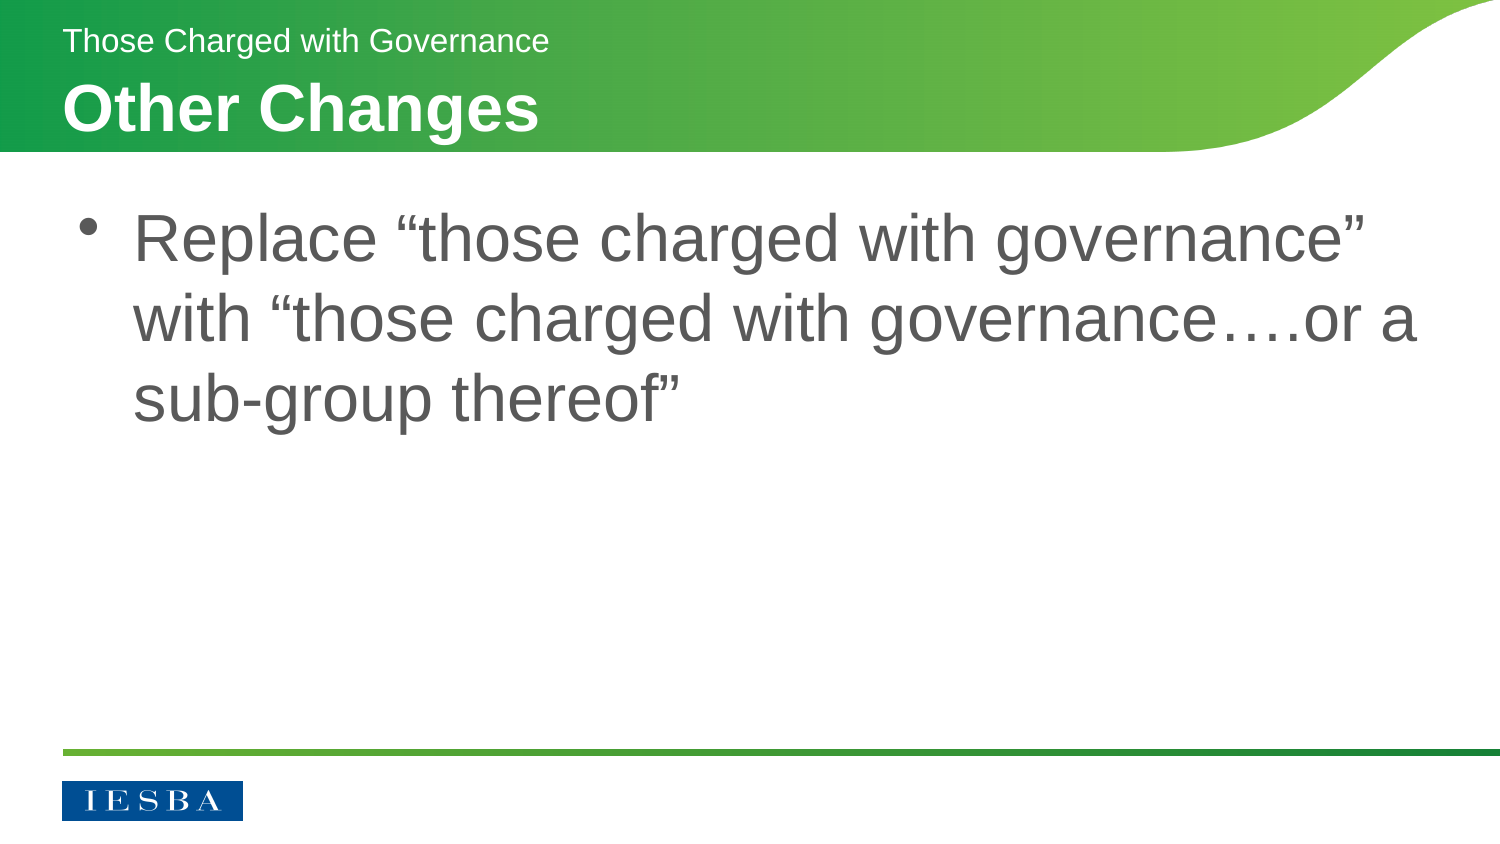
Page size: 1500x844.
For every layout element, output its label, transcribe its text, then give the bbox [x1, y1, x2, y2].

picture [0, 0, 1497, 152]
list Replace “those charged with governance” with “those charged with governance….or a sub-group thereof” [62, 187, 1450, 694]
title Other Changes [62, 71, 1300, 138]
picture [62, 781, 243, 821]
subtitle Those Charged with Governance [62, 18, 675, 47]
